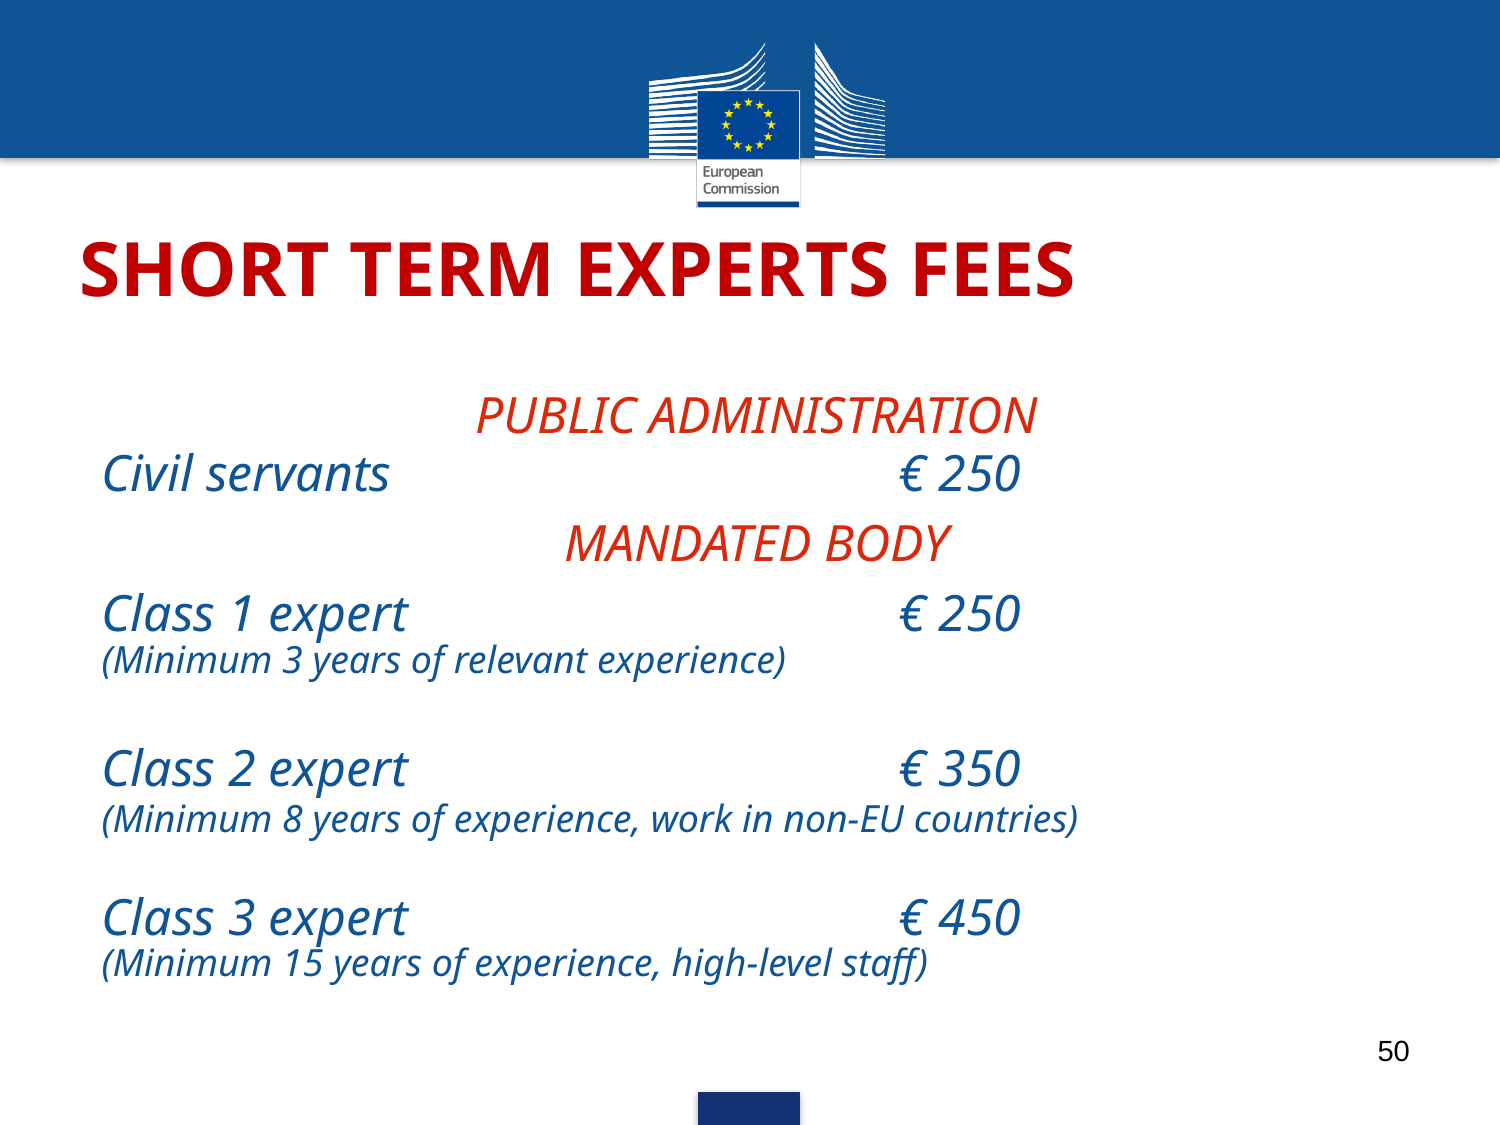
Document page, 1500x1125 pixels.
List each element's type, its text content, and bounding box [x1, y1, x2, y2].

list PUBLIC ADMINISTRATION Civil servants € 250 MANDATED BODY Class 1 expert € 250 (Minimum 3 years of relevant experience) Class 2 expert € 350 (Minimum 8 years of experience, work in non-EU countries) Class 3 expert € 450 (Minimum 15 years of experience, high-level staff) [76, 338, 1427, 1081]
slide_number 50 [1074, 1024, 1425, 1103]
picture [649, 42, 885, 196]
title SHORT TERM EXPERTS FEES [5, 196, 1356, 337]
